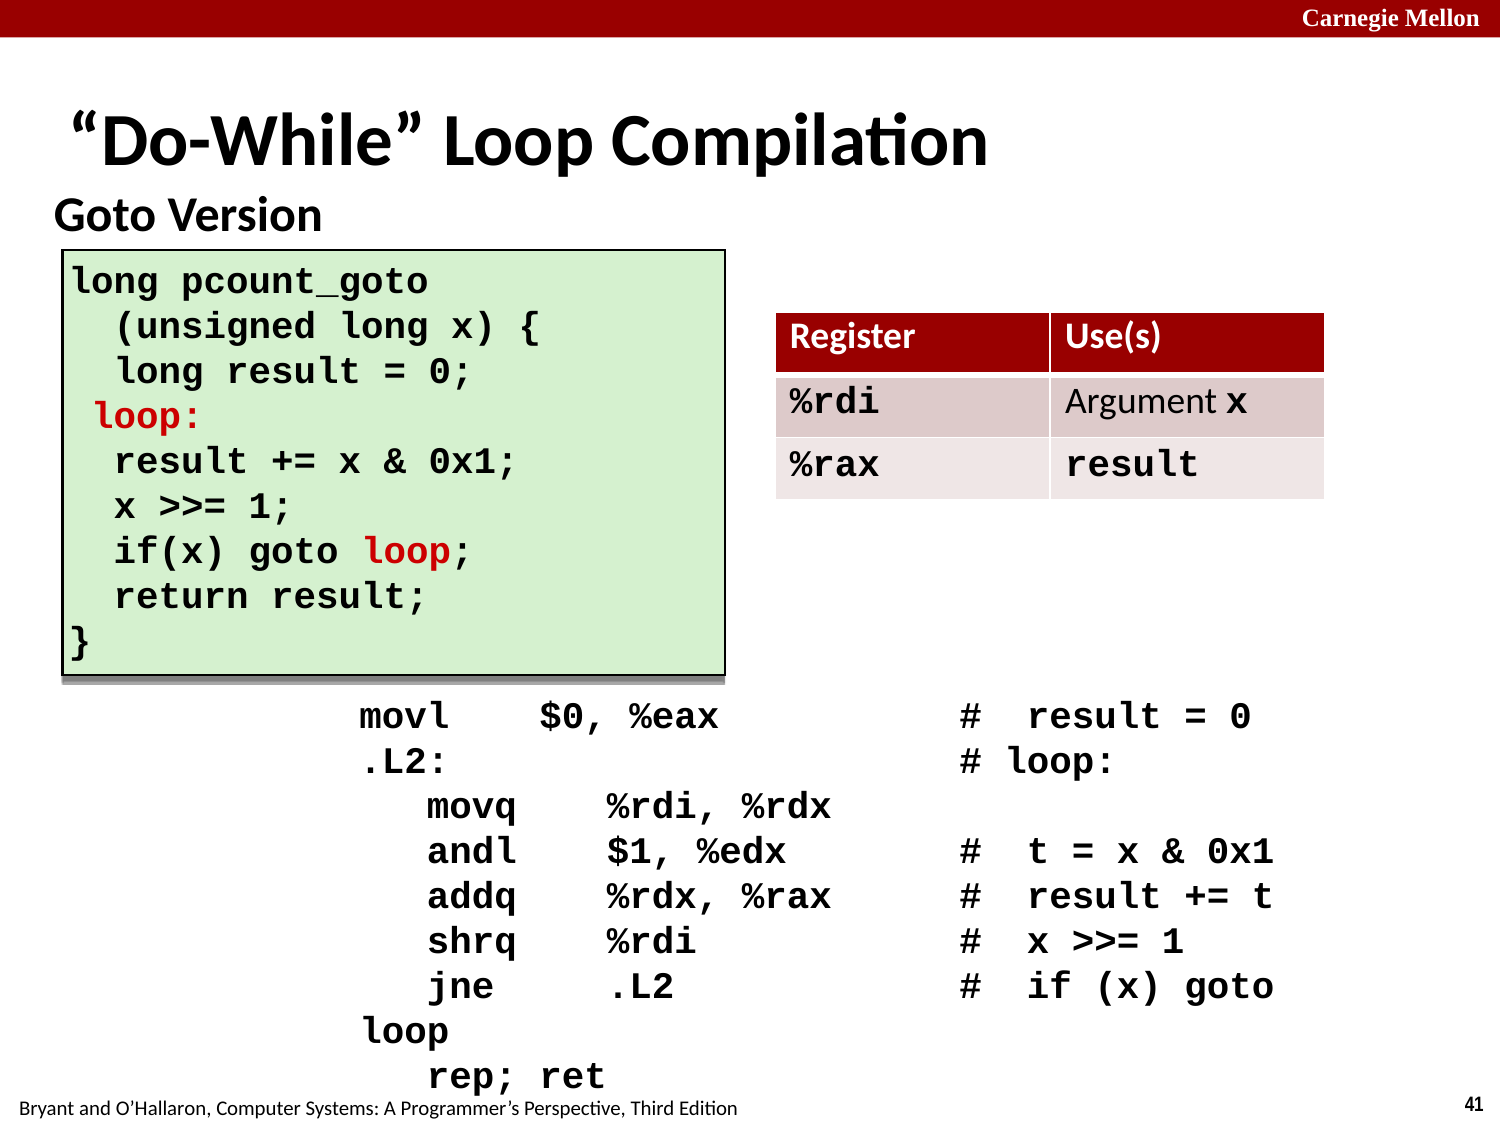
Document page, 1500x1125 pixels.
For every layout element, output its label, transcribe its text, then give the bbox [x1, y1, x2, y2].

table_header Register [776, 313, 1049, 372]
table_cell %rdi [776, 378, 1049, 437]
table_cell Argument x [1051, 378, 1324, 437]
text_box long pcount_goto (unsigned long x) { long result = 0; loop: result += x & 0x1; x >>= 1; if(x) goto loop; return result; } [62, 249, 726, 675]
text_box movl $0, %eax # result = 0 .L2: # loop: movq %rdi, %rdx andl $1, %edx # t = x & 0x1 addq %rdx, %rax # result += t shrq %rdi # x >>= 1 jne .L2 # if (x) goto loop rep; ret [353, 685, 1303, 1023]
title “Do-While” Loop Compilation [62, 41, 1438, 230]
table_cell %rax [776, 438, 1049, 499]
text_box Goto Version [47, 174, 427, 248]
table_cell result [1051, 438, 1324, 499]
table_header Use(s) [1051, 313, 1324, 372]
